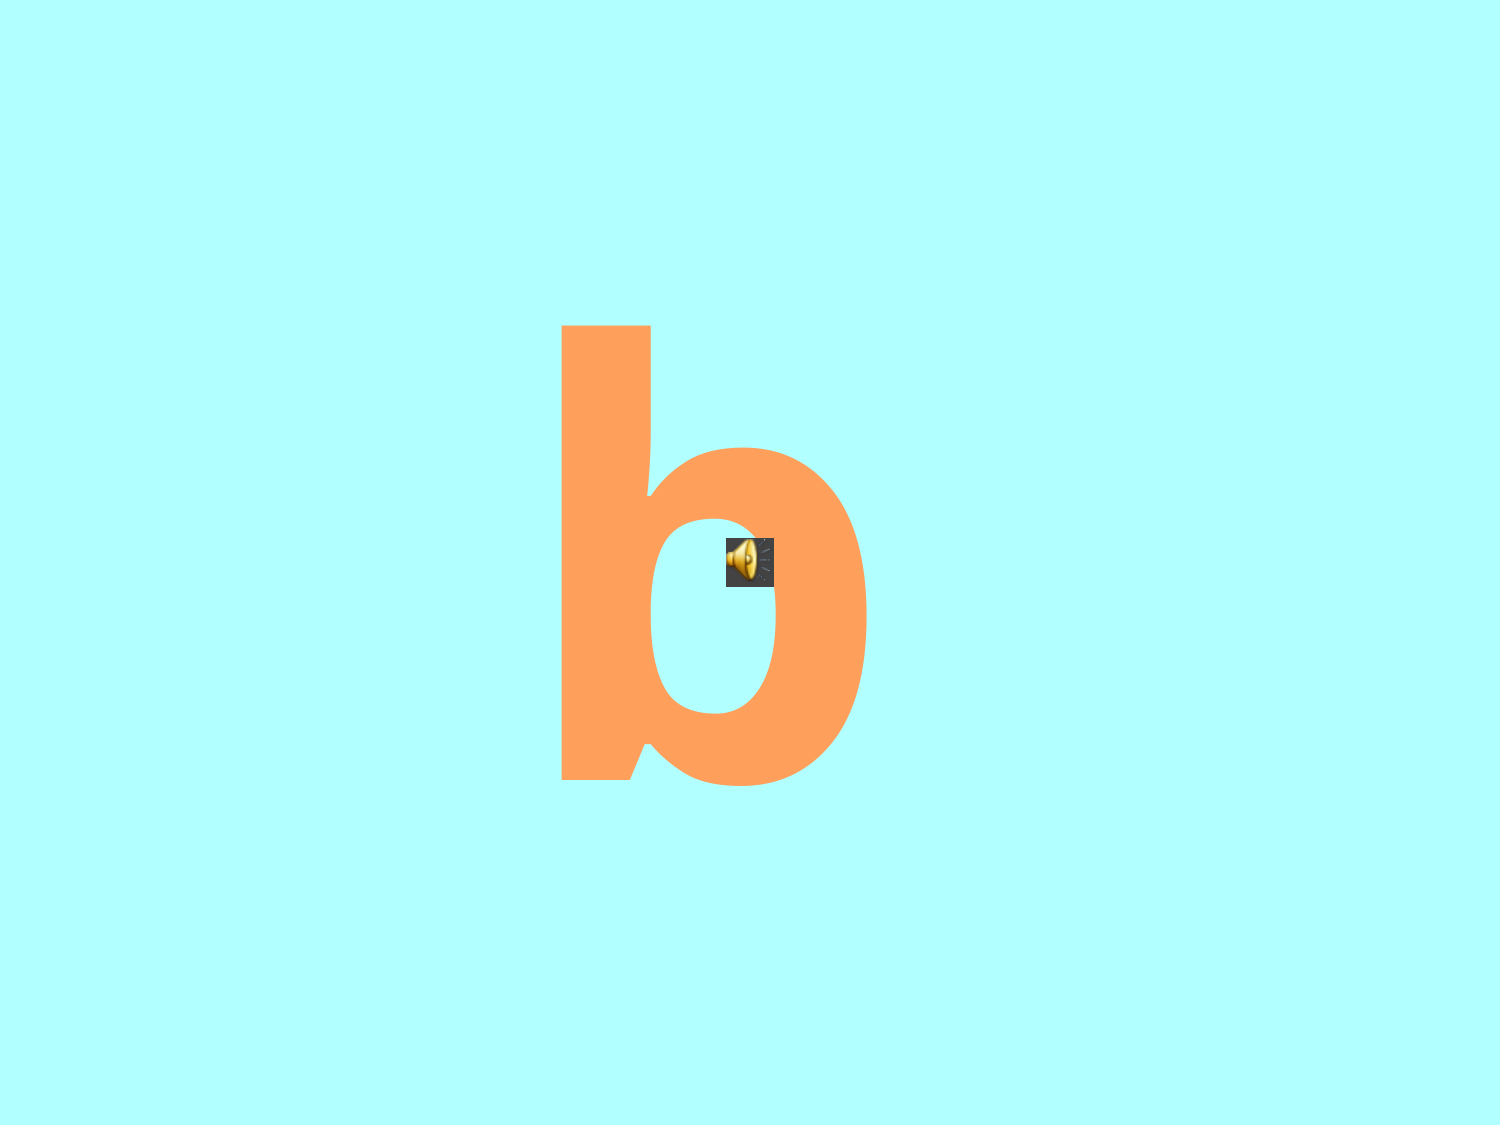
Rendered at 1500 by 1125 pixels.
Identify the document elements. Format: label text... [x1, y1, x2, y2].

text_box b [500, 174, 909, 908]
picture [724, 537, 776, 588]
